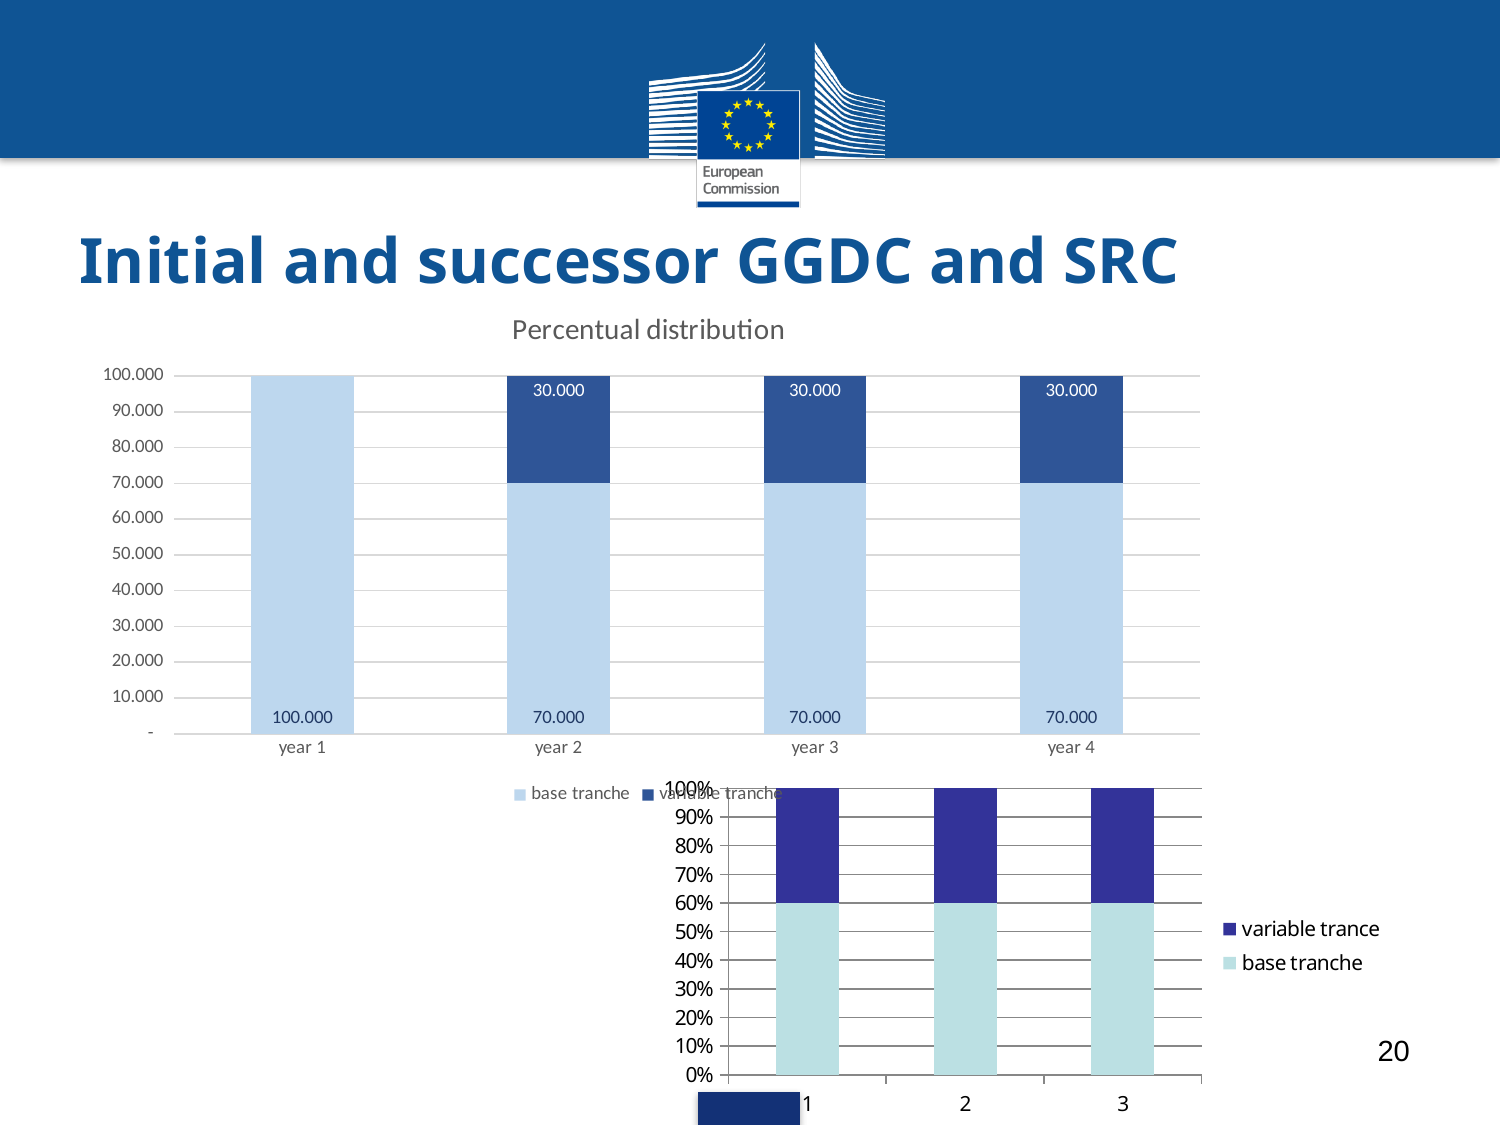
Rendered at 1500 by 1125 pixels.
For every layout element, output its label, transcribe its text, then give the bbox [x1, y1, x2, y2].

title Initial and successor GGDC and SRC [64, 196, 1415, 322]
slide_number 20 [1402, 1024, 1425, 1103]
chart [74, 290, 1399, 1125]
picture [649, 42, 885, 196]
